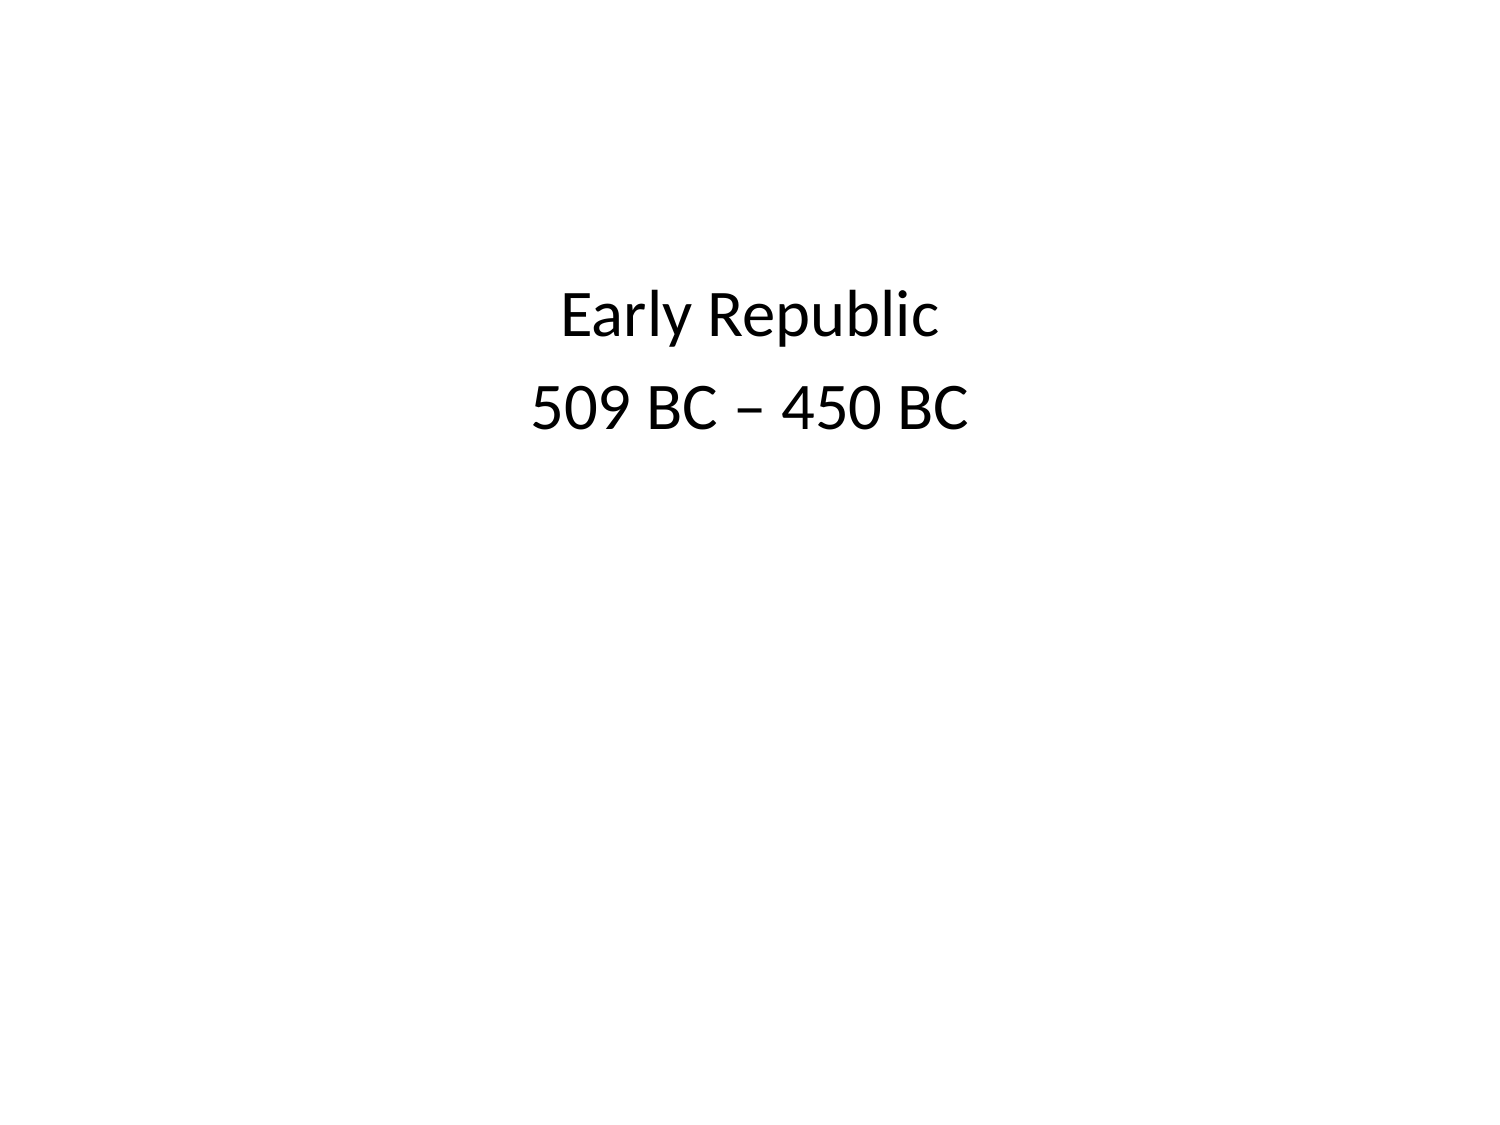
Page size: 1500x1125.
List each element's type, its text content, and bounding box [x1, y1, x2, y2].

list Early Republic 509 BC – 450 BC [74, 262, 1426, 1006]
